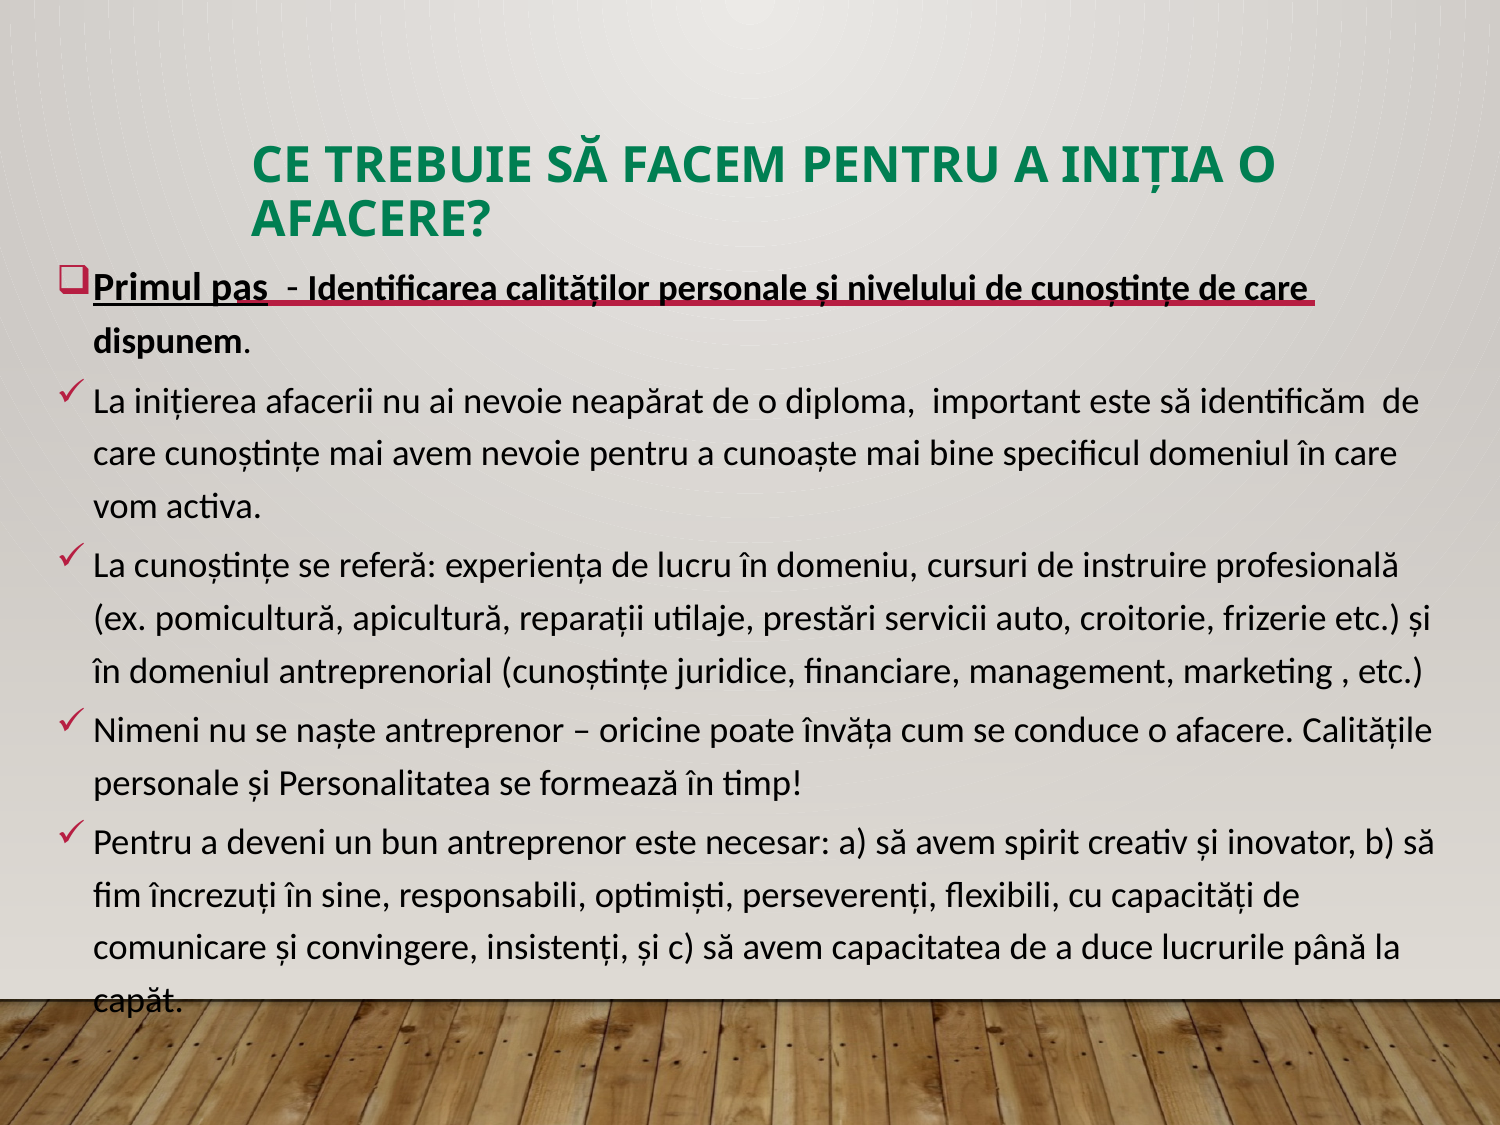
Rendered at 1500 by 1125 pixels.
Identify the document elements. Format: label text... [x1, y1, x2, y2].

title CE TREBUIE SĂ FACEM PENTRU A INIȚIA O AFACERE? [236, 131, 1315, 243]
list Primul pas - Identificarea calităților personale și nivelului de cunoștințe de care dispunem. La inițierea afacerii nu ai nevoie neapărat de o diploma, important este să identificăm de care cunoștințe mai avem nevoie pentru a cunoaște mai bine specificul domeniul în care vom activa. La cunoștințe se referă: experiența de lucru în domeniu, cursuri de instruire profesională (ex. pomicultură, apicultură, reparații utilaje, prestări servicii auto, croitorie, frizerie etc.) și în domeniul antreprenorial (cunoștințe juridice, financiare, management, marketing , etc.) Nimeni nu se naște antreprenor – oricine poate învăța cum se conduce o afacere. Calitățile personale și Personalitatea se formează în timp! Pentru a deveni un bun antreprenor este necesar: a) să avem spirit creativ și inovator, b) să fim încrezuți în sine, responsabili, optimiști, perseverenți, flexibili, cu capacități de comunicare și convingere, insistenți, și c) să avem capacitatea de a duce lucrurile până la capăt. [41, 243, 1471, 1083]
picture [0, 999, 1500, 1125]
